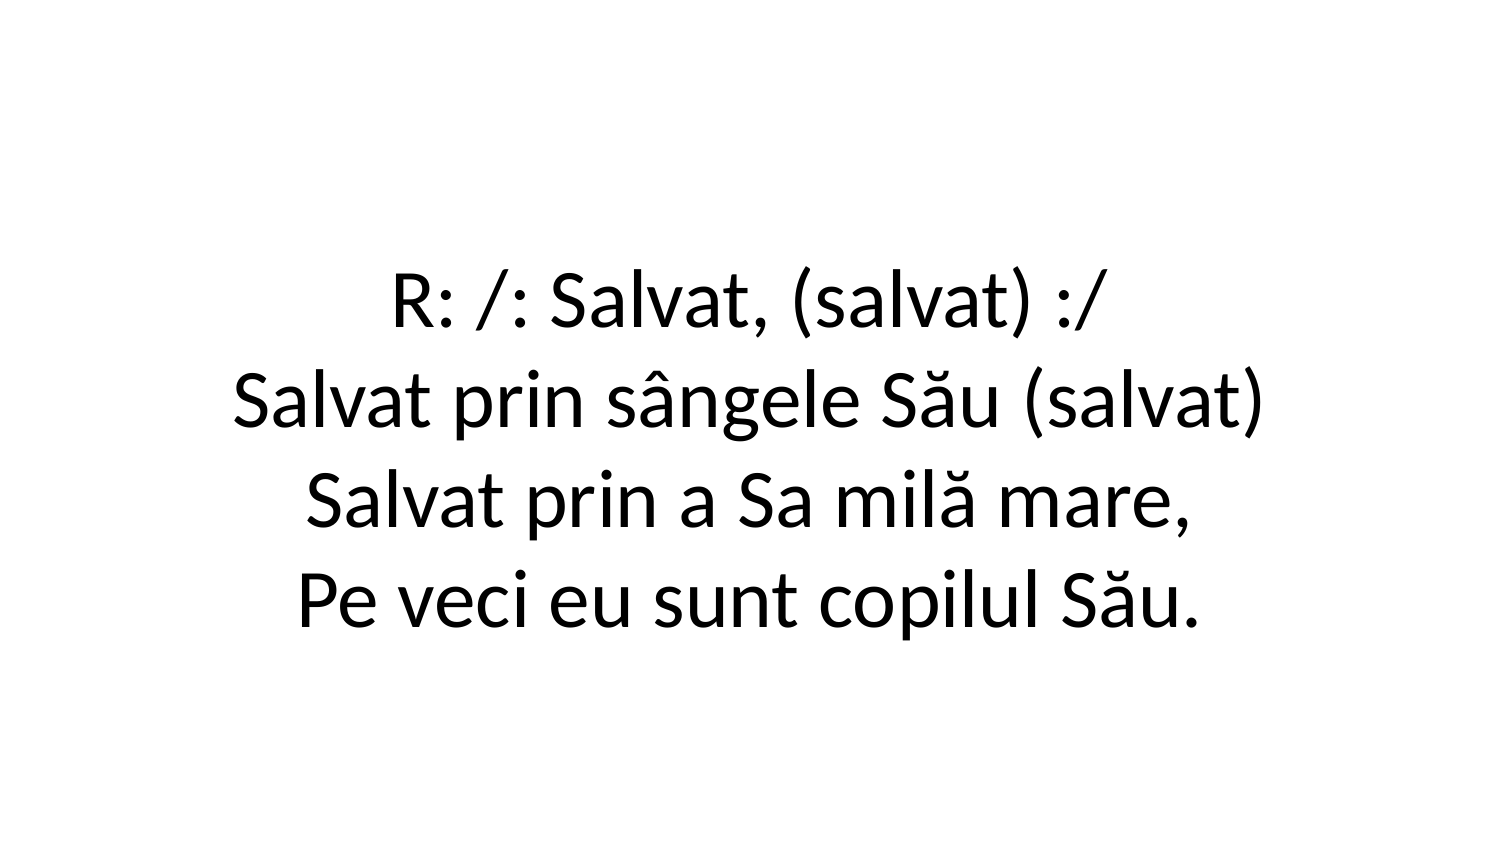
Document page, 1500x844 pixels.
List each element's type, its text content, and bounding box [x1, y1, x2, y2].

text_box R: /: Salvat, (salvat) :/ Salvat prin sângele Său (salvat) Salvat prin a Sa milă mare, Pe veci eu sunt copilul Său. [217, 192, 1283, 652]
